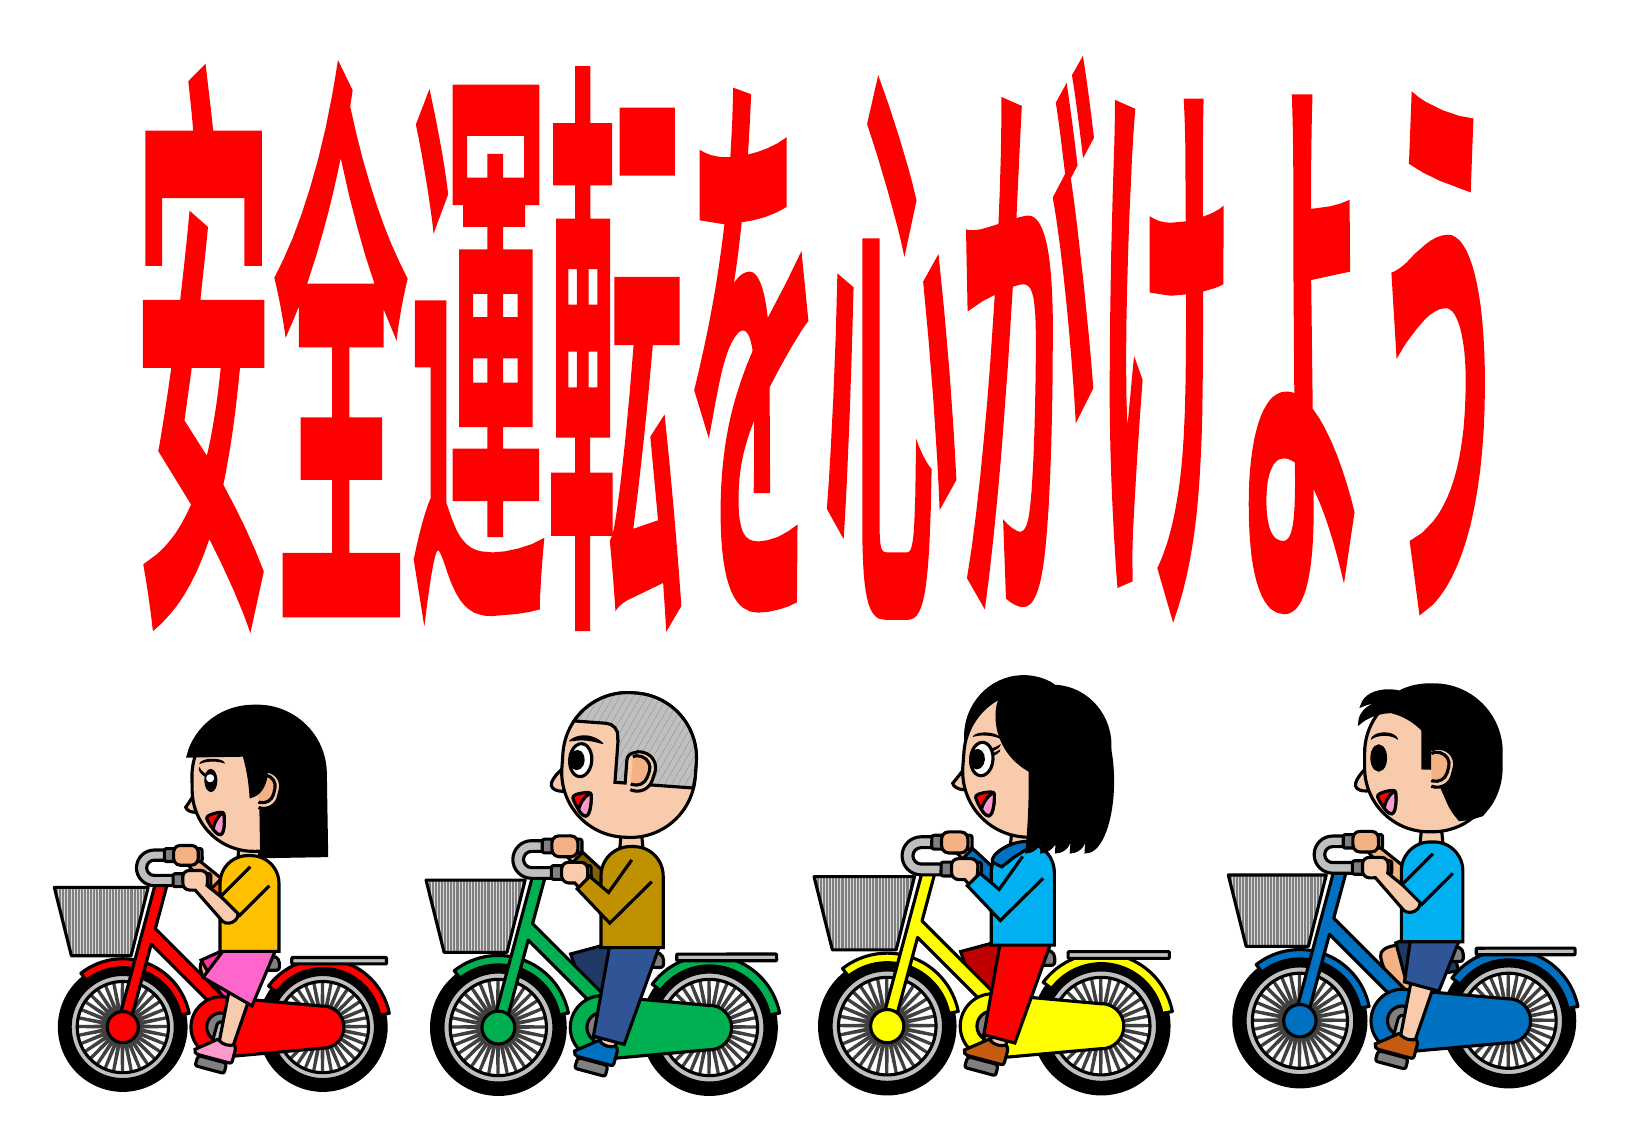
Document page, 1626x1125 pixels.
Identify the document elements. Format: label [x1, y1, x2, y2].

text_box [425, 691, 782, 1099]
text_box [1228, 683, 1580, 1092]
text_box [54, 706, 391, 1095]
text_box [813, 678, 1175, 1099]
